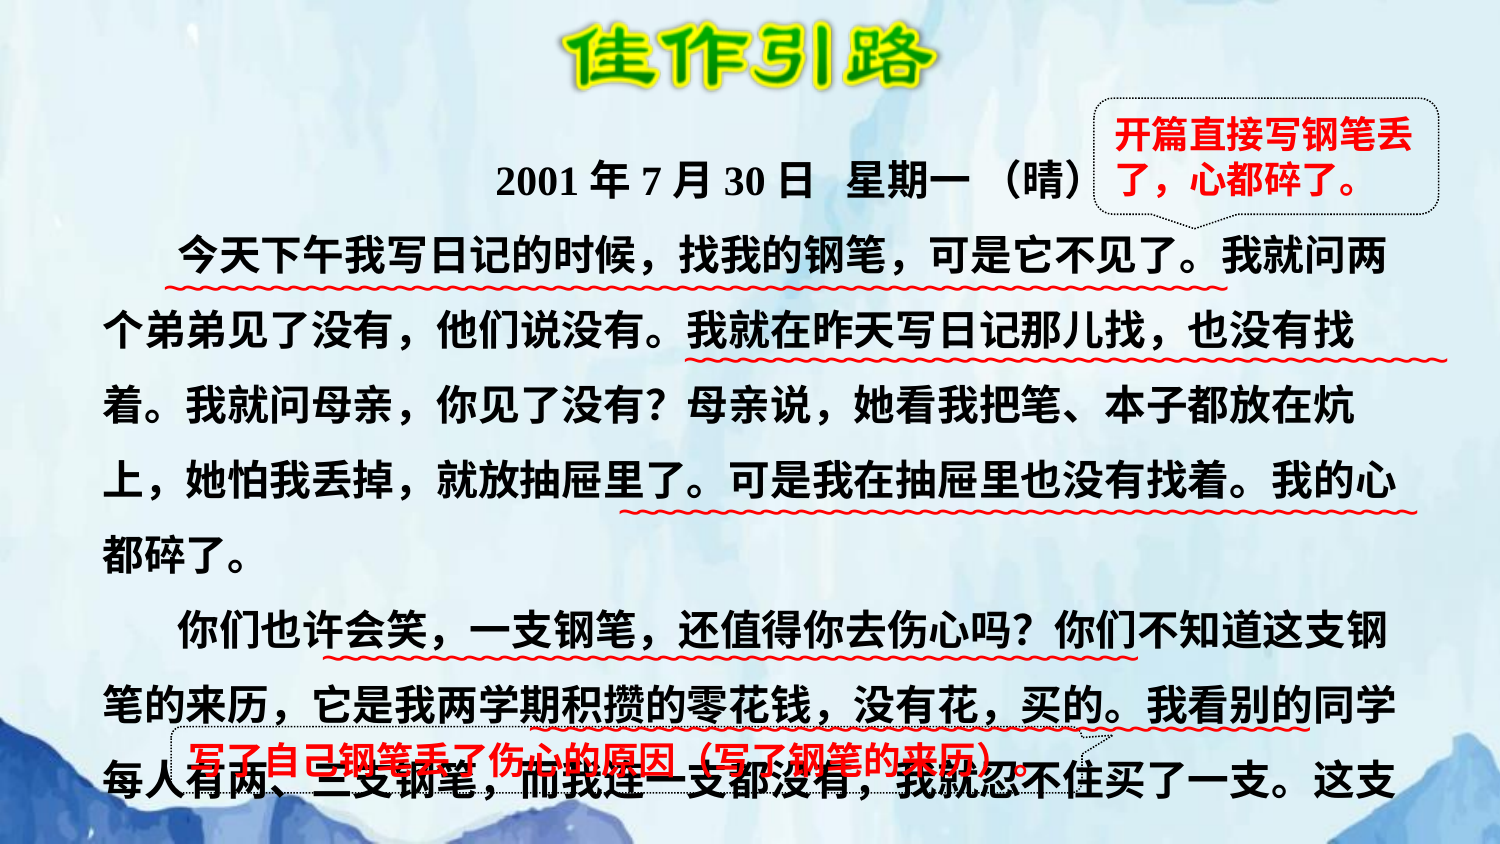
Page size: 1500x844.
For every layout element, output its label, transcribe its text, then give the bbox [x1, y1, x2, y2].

text_box ~~~~~~~~~~~~~~~~~~~~~~~~~~~~~~~~~~~~~~~~~~~~~ [603, 452, 1469, 543]
text_box 写了自己钢笔丢了伤心的原因（写了钢笔的来历）。 [171, 726, 1083, 793]
text_box ~~~~~~~~~~~~~~~~~~~~~~~~~~~~~~~~~~~~~~~~~~~~ [513, 669, 1380, 760]
picture [0, 0, 1500, 844]
text_box ~~~~~~~~~~~~~~~~~~~~~~~~~~~~~~~~~~~~~~~~~~~~~~~~~~~~~~~~~~~~ [148, 228, 1343, 318]
text_box ~~~~~~~~~~~~~~~~~~~~~~~~~~~~~~~~~~~~~~~~~~~~~~ [306, 598, 1173, 689]
text_box 开篇直接写钢笔丢了，心都碎了。 [1093, 98, 1439, 228]
text_box ~~~~~~~~~~~~~~~~~~~~~~~~~~~~~~~~~~~~~~~~~~~ [668, 300, 1500, 390]
text_box 2001年7月30日 星期一 （晴） 今天下午我写日记的时候，找我的钢笔，可是它不见了。我就问两个弟弟见了没有，他们说没有。我就在昨天写日记那儿找，也没有找着。我就问母亲，你见了没有？母亲说，她看我把笔、本子都放在炕上，她怕我丢掉，就放抽屉里了。可是我在抽屉里也没有找着。我的心都碎了。 你们也许会笑，一支钢笔，还值得你去伤心吗？你们不知道这支钢笔的来历，它是我两学期积攒的零花钱，没有花，买的。我看别的同学每人有两、三支钢笔，而我连一支都没有，我就忍不住买了一支。这支 [87, 121, 1439, 812]
